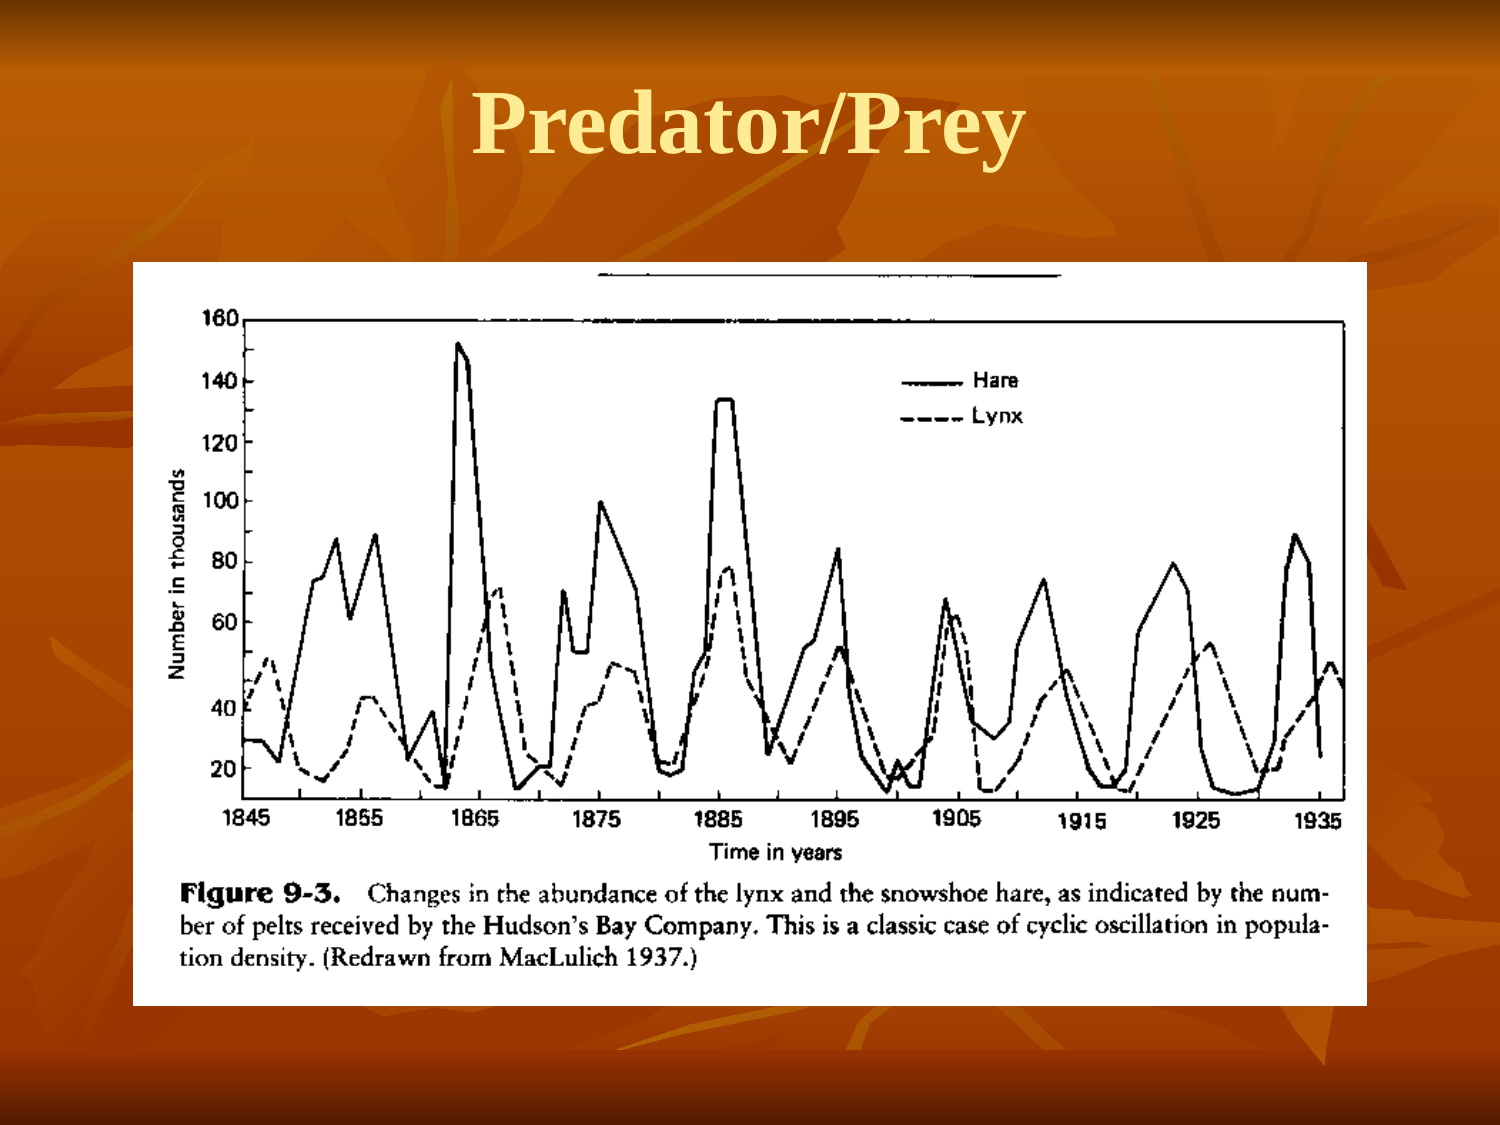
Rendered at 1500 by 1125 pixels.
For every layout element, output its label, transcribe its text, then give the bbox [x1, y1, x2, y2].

title Predator/Prey [74, 45, 1426, 189]
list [133, 262, 1367, 1006]
